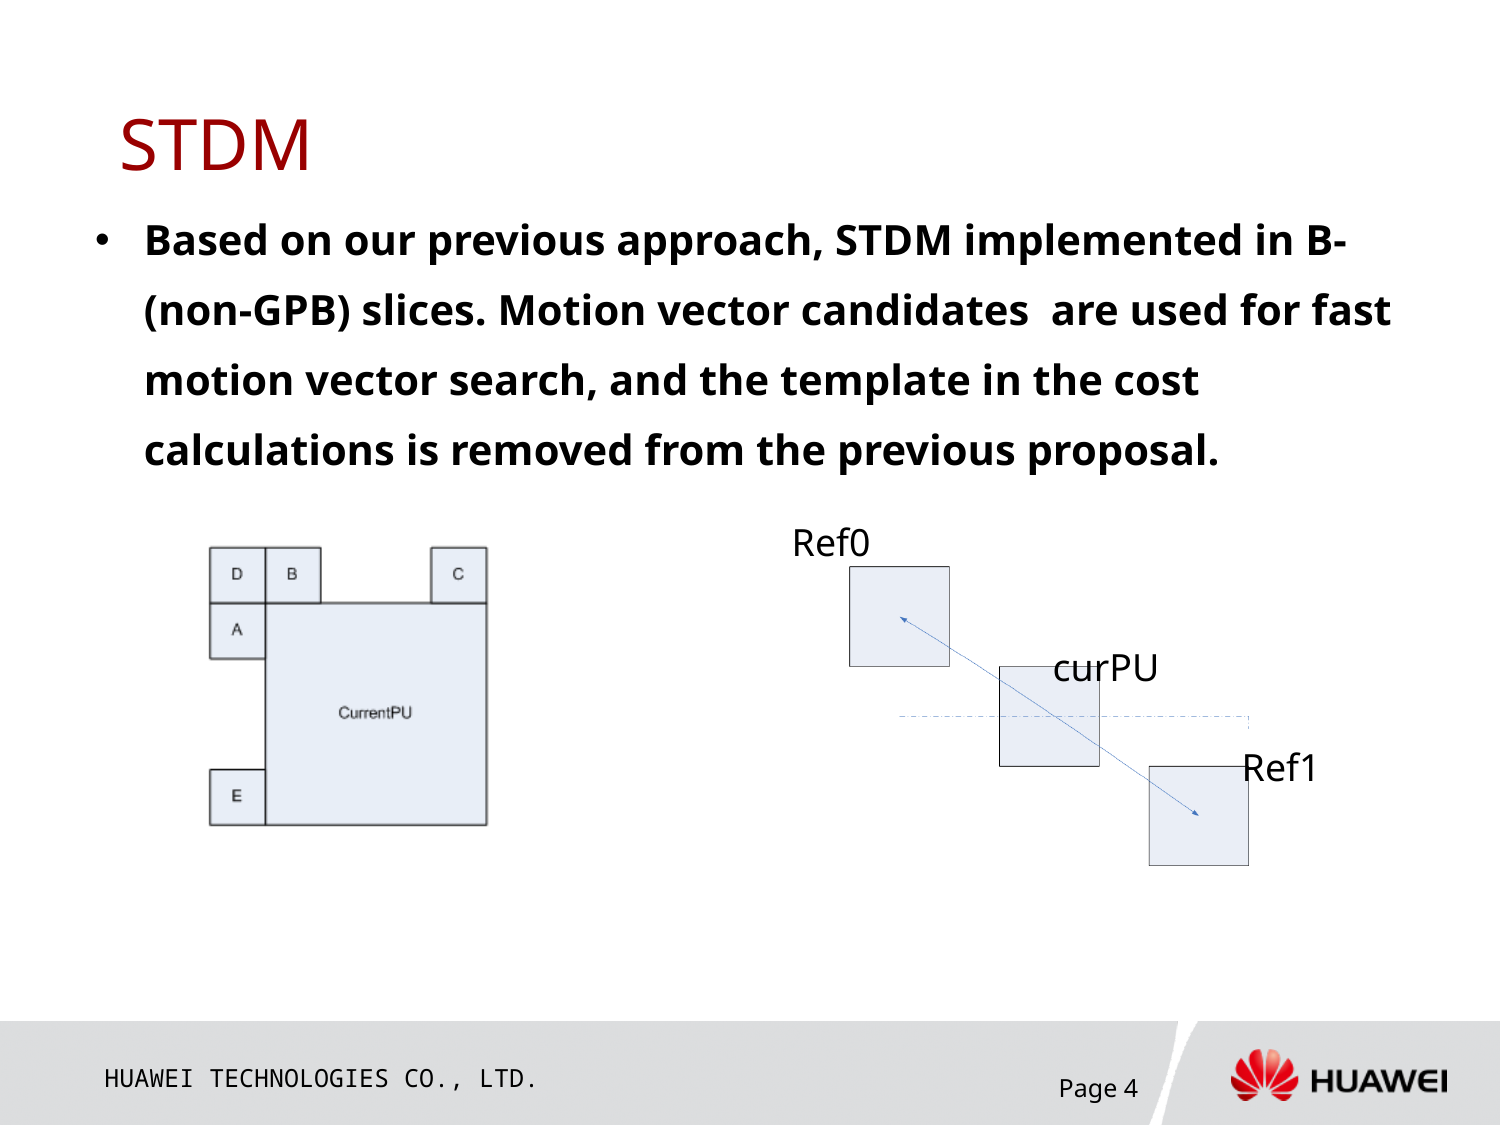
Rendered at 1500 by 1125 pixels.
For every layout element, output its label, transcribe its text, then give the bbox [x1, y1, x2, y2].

picture [198, 527, 528, 841]
text_box Ref1 [1252, 728, 1363, 804]
picture [849, 566, 1249, 866]
title STDM [106, 70, 1378, 187]
text_box Ref0 [749, 503, 913, 579]
picture [0, 1021, 1500, 1125]
text_box Based on our previous approach, STDM implemented in B- (non-GPB) slices. Motion vector candidates are used for fast motion vector search, and the template in the cost calculations is removed from the previous proposal. [81, 187, 1432, 930]
